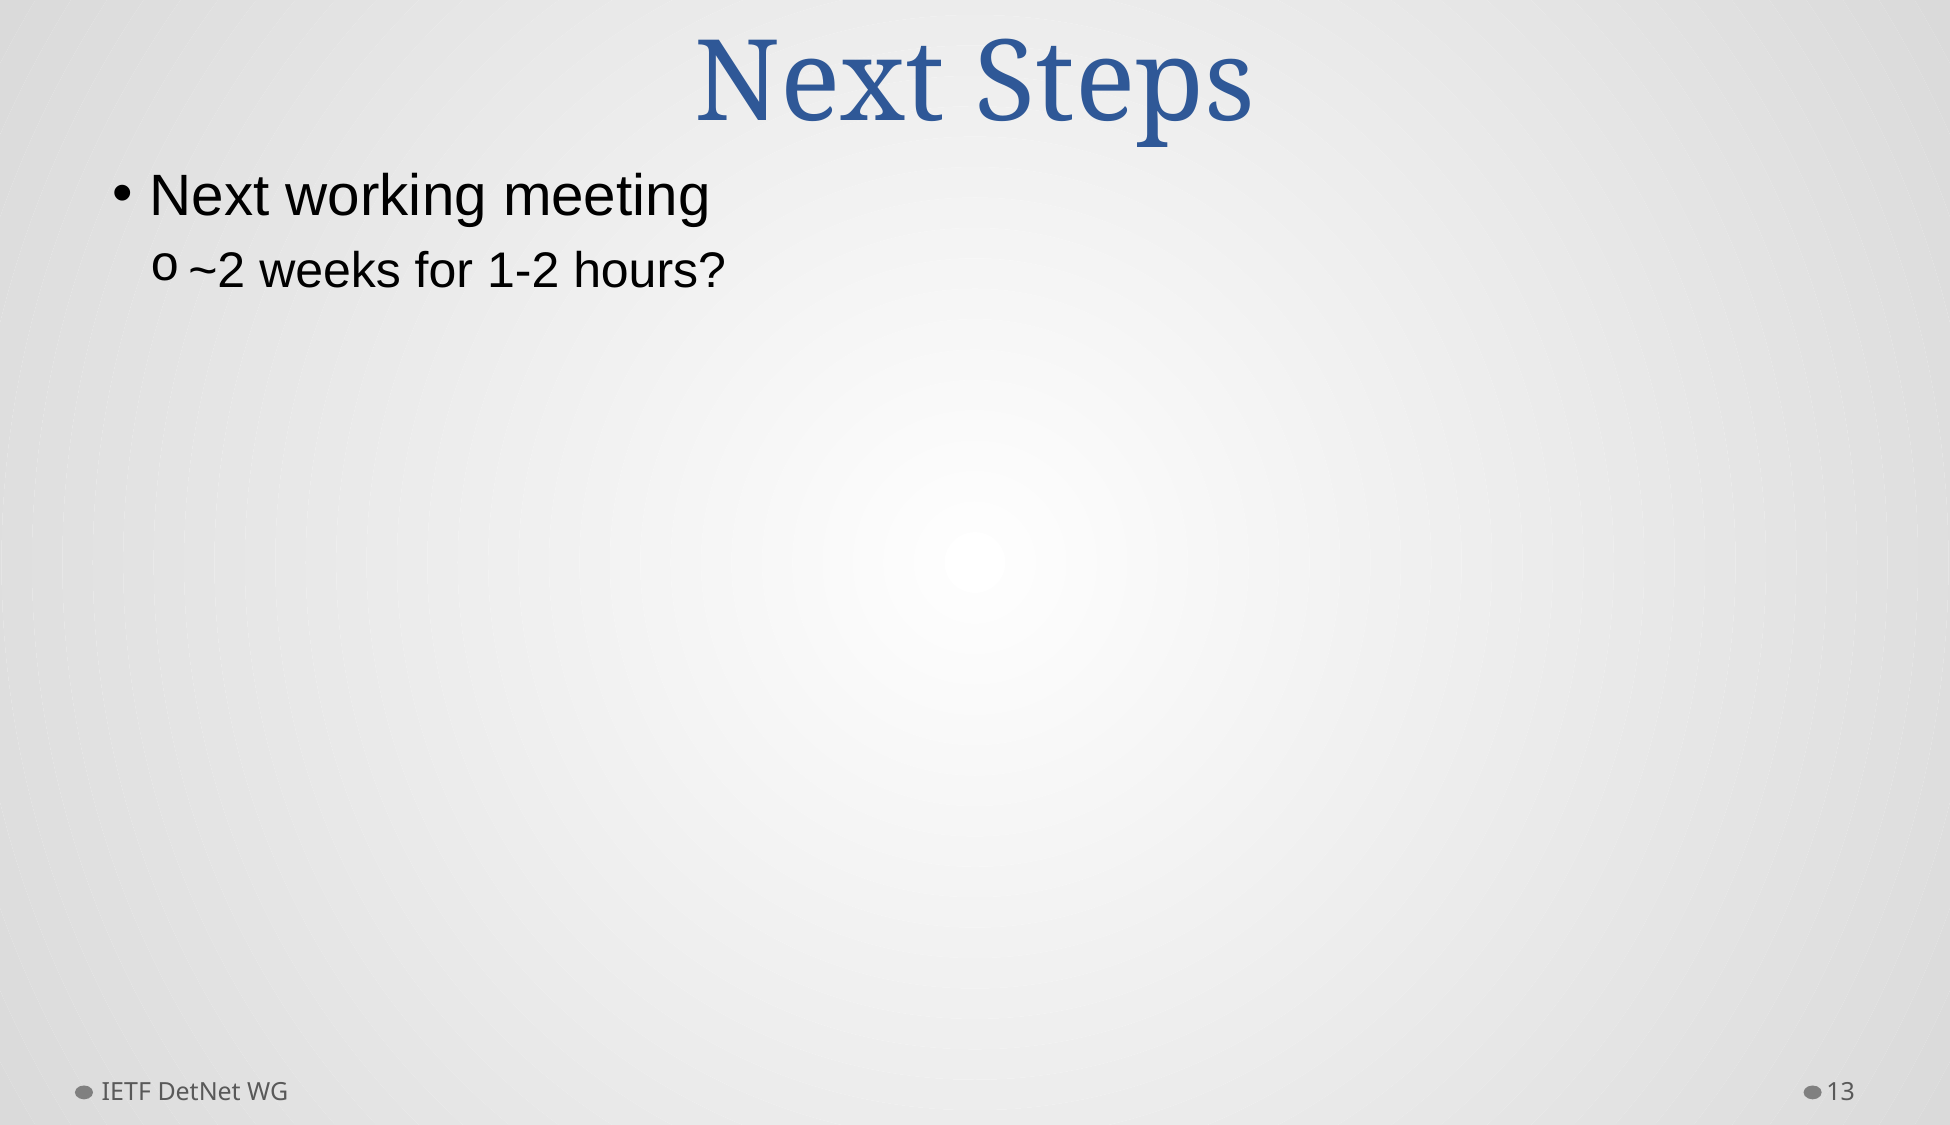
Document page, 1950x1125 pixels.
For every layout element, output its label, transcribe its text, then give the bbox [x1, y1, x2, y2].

title Next Steps [97, 0, 1853, 149]
footer IETF DetNet WG [94, 1062, 702, 1123]
slide_number 13 [1821, 1062, 1942, 1123]
list Next working meeting ~2 weeks for 1-2 hours? [97, 149, 1853, 1063]
